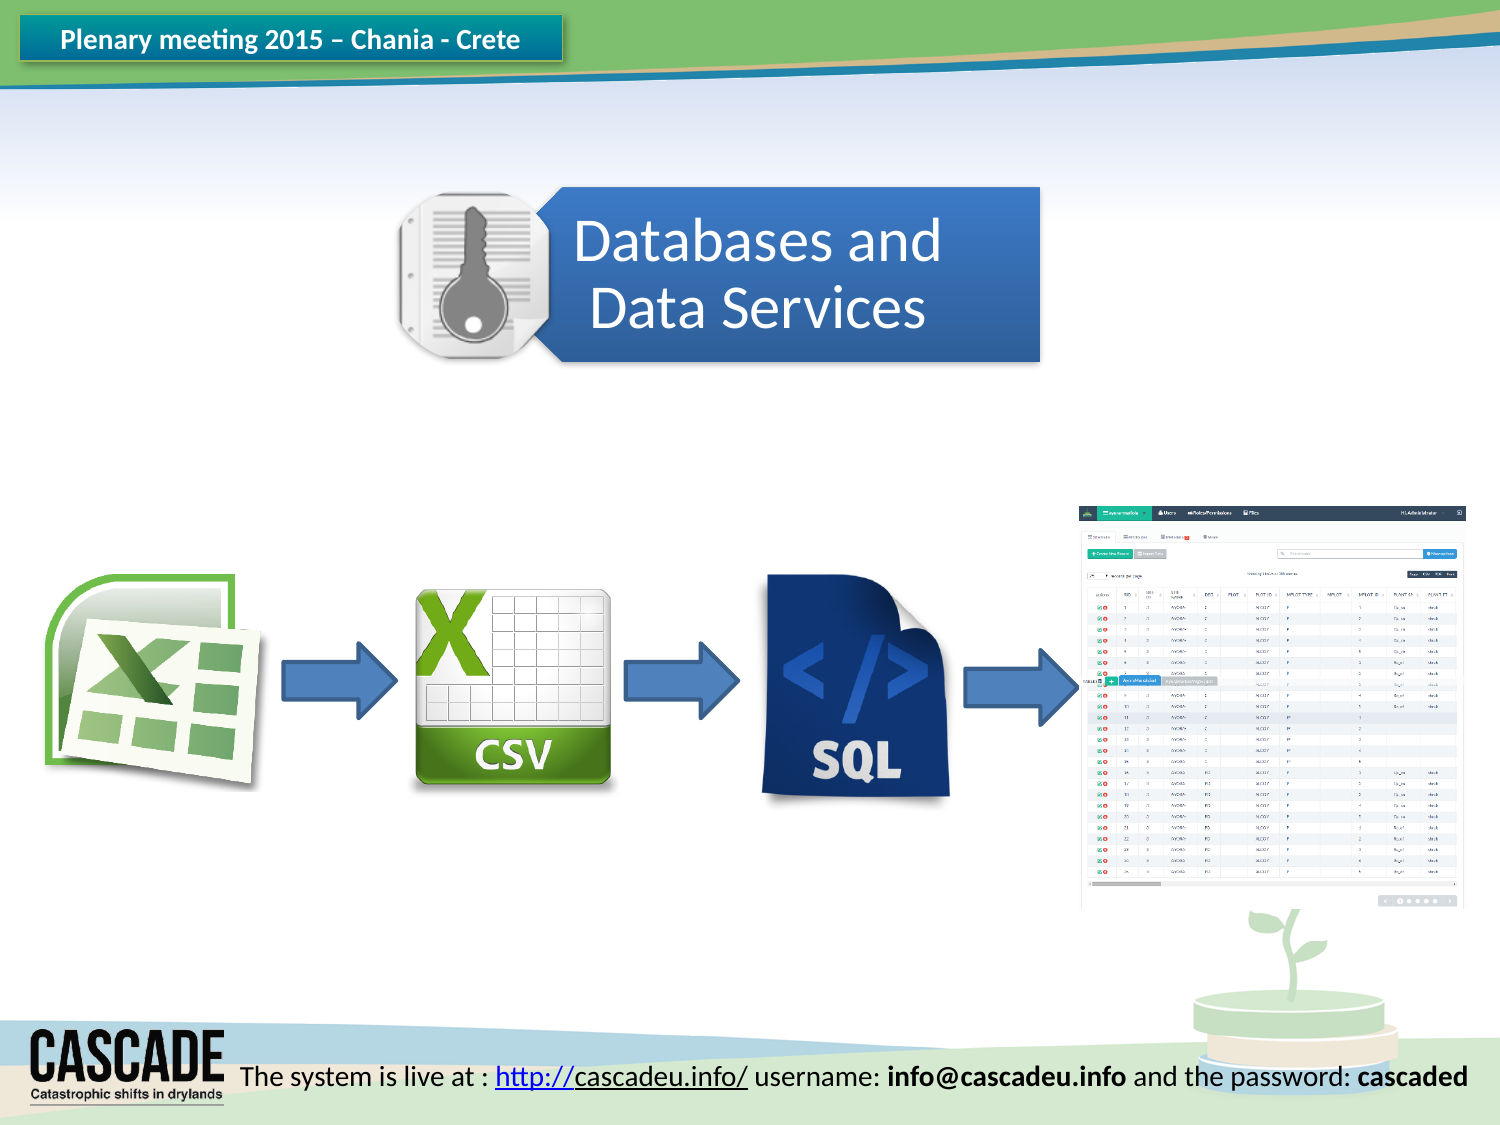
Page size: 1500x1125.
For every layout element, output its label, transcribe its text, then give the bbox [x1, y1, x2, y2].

picture [1079, 506, 1466, 909]
text_box The system is live at : http://cascadeu.info/ username: info@cascadeu.info and the password: cascaded [224, 1049, 1488, 1100]
text_box [281, 641, 394, 721]
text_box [287, 187, 1138, 363]
text_box [629, 641, 703, 721]
picture [399, 574, 626, 801]
picture [0, 0, 1500, 90]
picture [29, 1029, 224, 1106]
picture [37, 566, 272, 792]
text_box [1002, 648, 1074, 727]
picture [708, 543, 997, 832]
